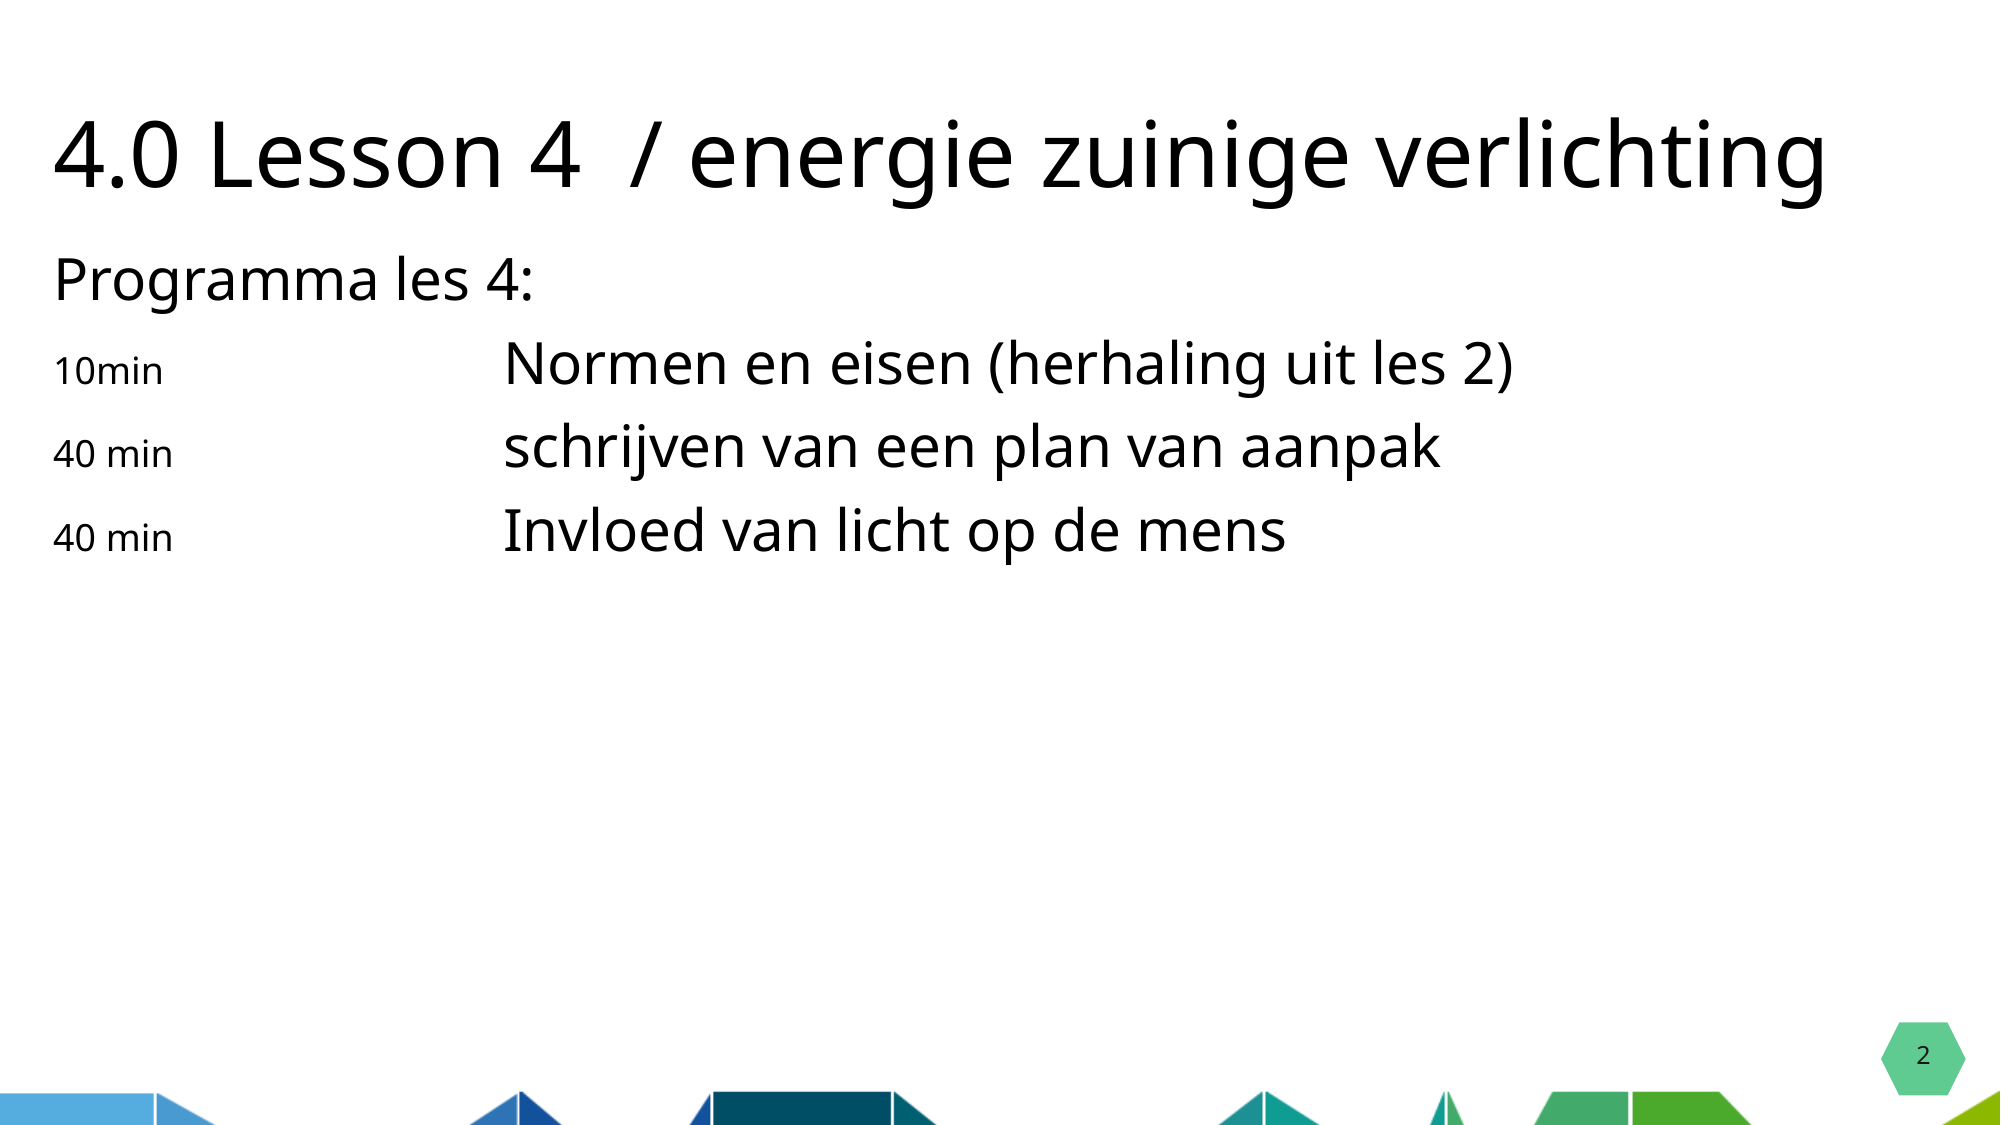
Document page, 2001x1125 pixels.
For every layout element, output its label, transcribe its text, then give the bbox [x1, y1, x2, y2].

title 4.0 Lesson 4 / energie zuinige verlichting [38, 38, 1962, 278]
slide_number 2 [1884, 1026, 1962, 1087]
list Programma les 4: 10min Normen en eisen (herhaling uit les 2) 40 min schrijven van een plan van aanpak 40 min Invloed van licht op de mens [38, 242, 1871, 1014]
picture [0, 1086, 2000, 1125]
